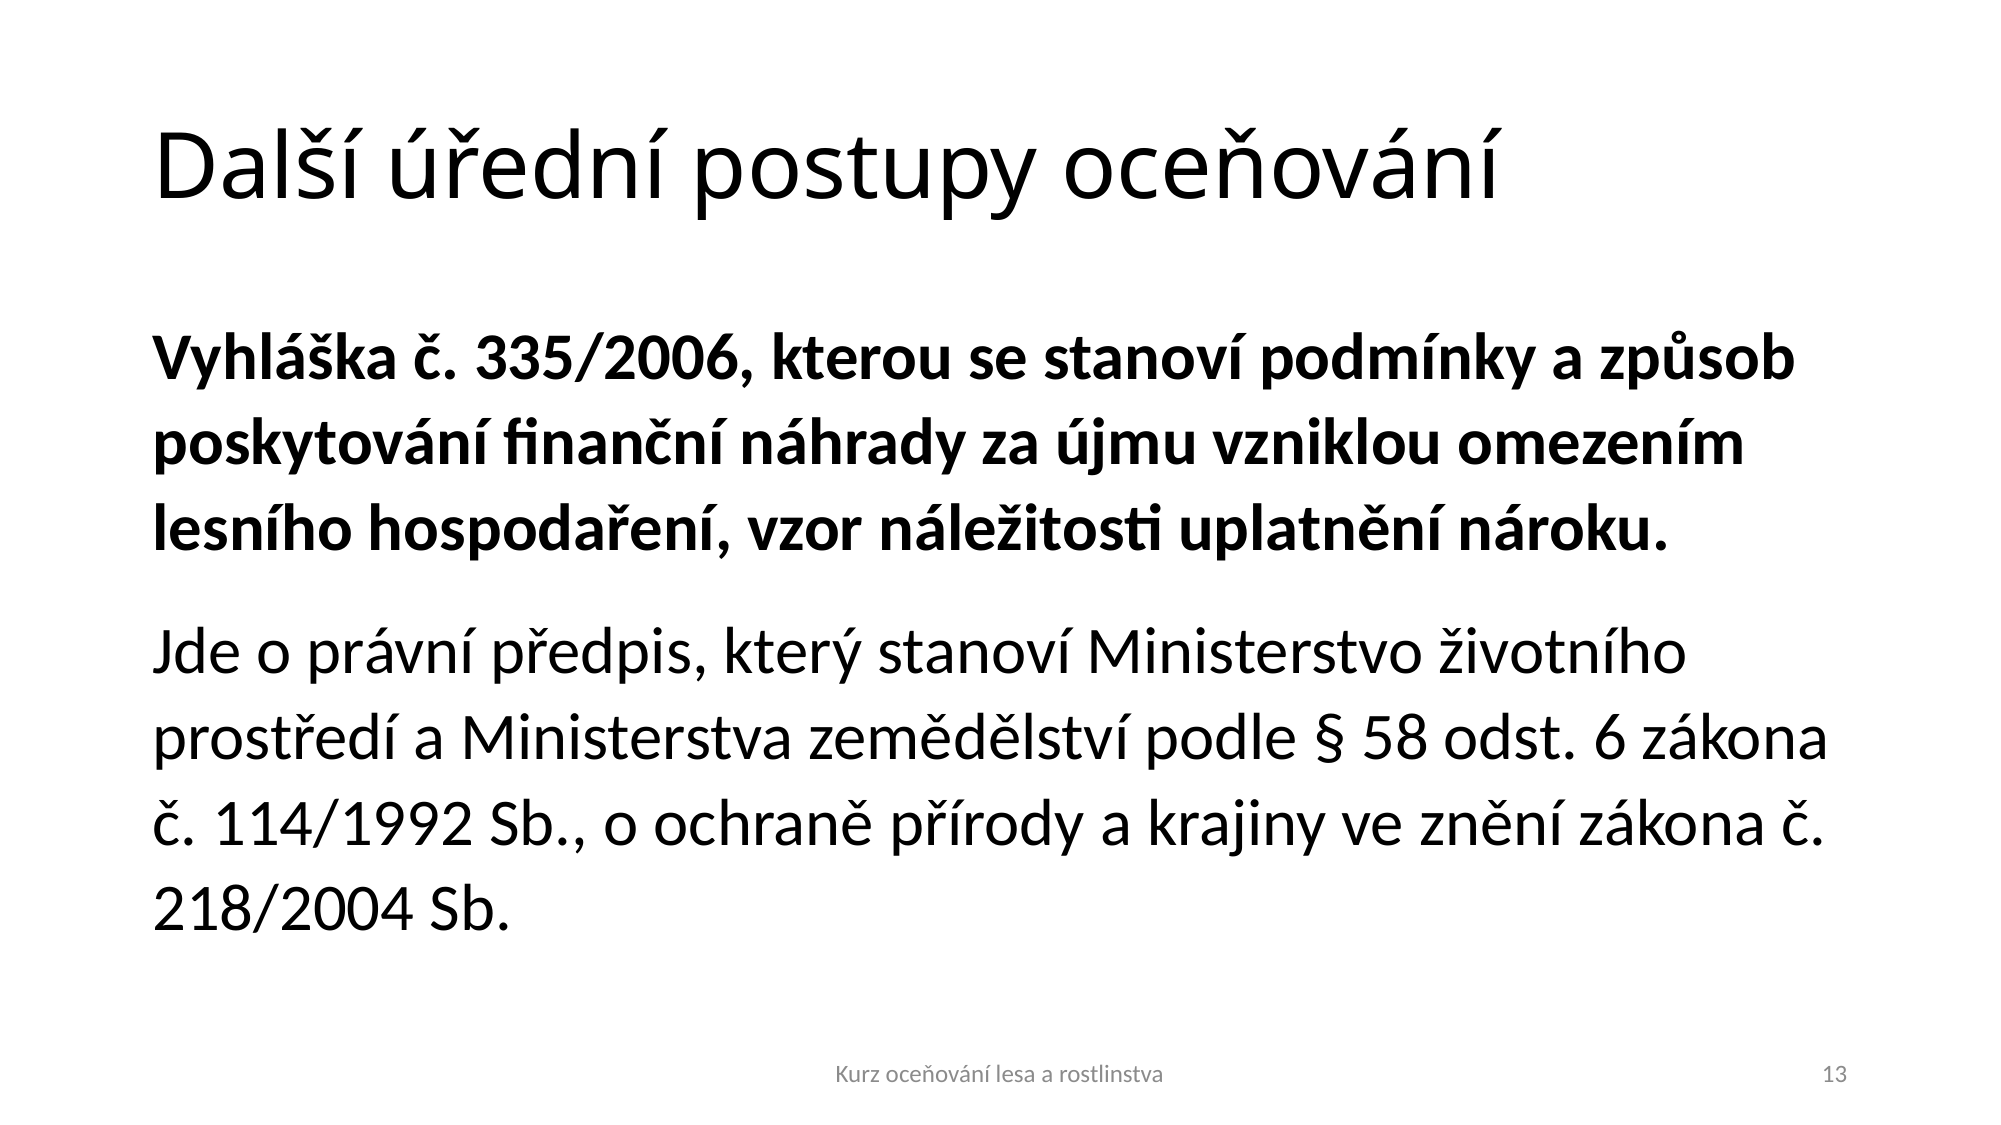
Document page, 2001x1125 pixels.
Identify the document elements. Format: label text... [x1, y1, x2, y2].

footer Kurz oceňování lesa a rostlinstva [662, 1042, 1338, 1103]
title Další úřední postupy oceňování [137, 59, 1863, 278]
list Vyhláška č. 335/2006, kterou se stanoví podmínky a způsob poskytování finanční náhrady za újmu vzniklou omezením lesního hospodaření, vzor náležitosti uplatnění nároku. Jde o právní předpis, který stanoví Ministerstvo životního prostředí a Ministerstva zemědělství podle § 58 odst. 6 zákona č. 114/1992 Sb., o ochraně přírody a krajiny ve znění zákona č. 218/2004 Sb. [137, 299, 1863, 1014]
slide_number 13 [1412, 1042, 1863, 1103]
